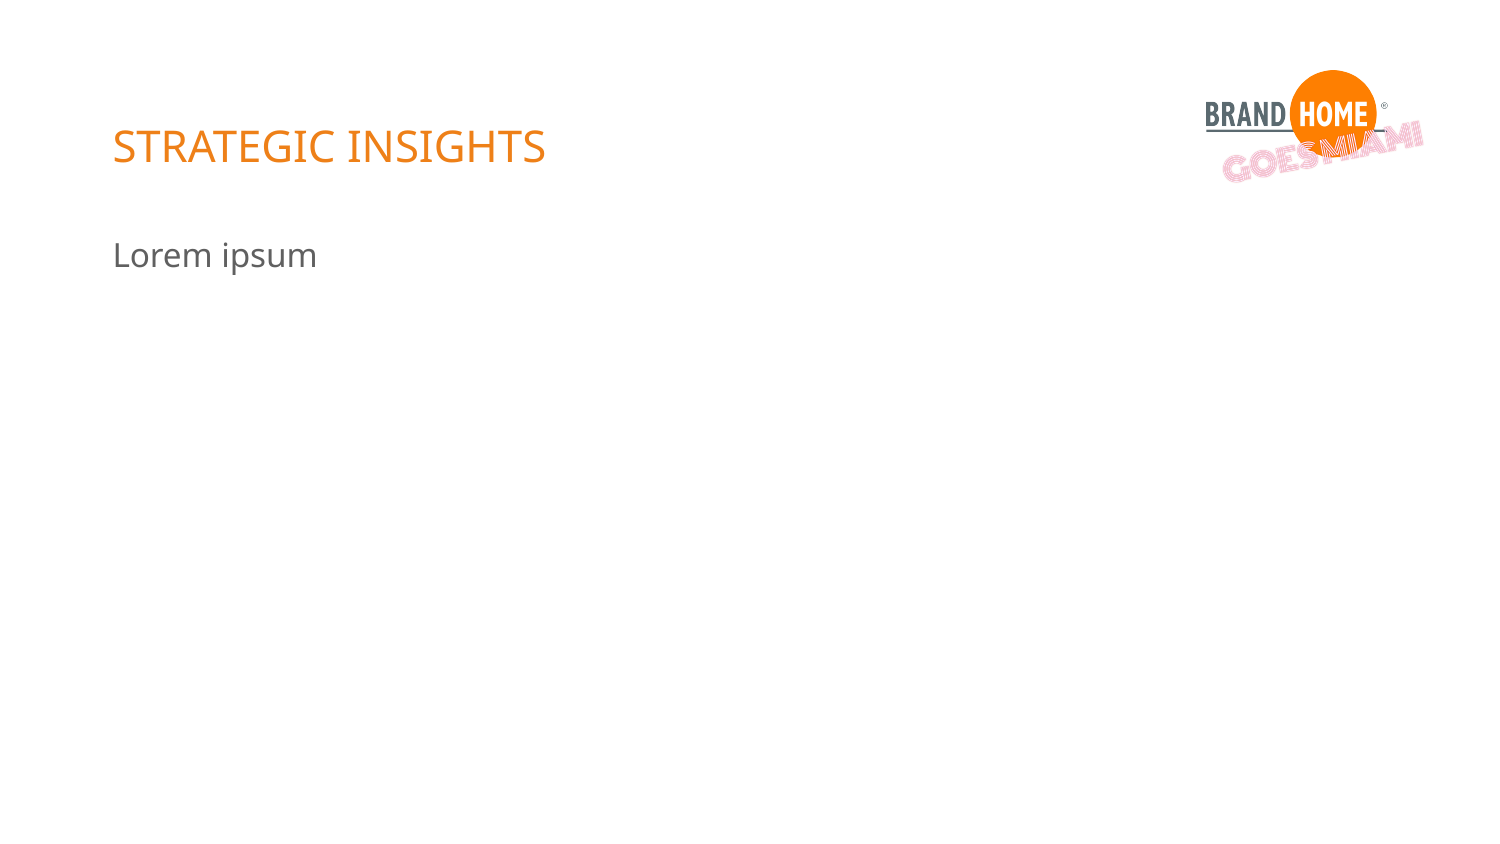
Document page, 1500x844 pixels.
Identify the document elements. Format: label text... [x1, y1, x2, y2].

title STRATEGIC INSIGHTS [111, 74, 1101, 217]
text_box Lorem ipsum [112, 234, 1221, 275]
picture [1206, 70, 1425, 184]
